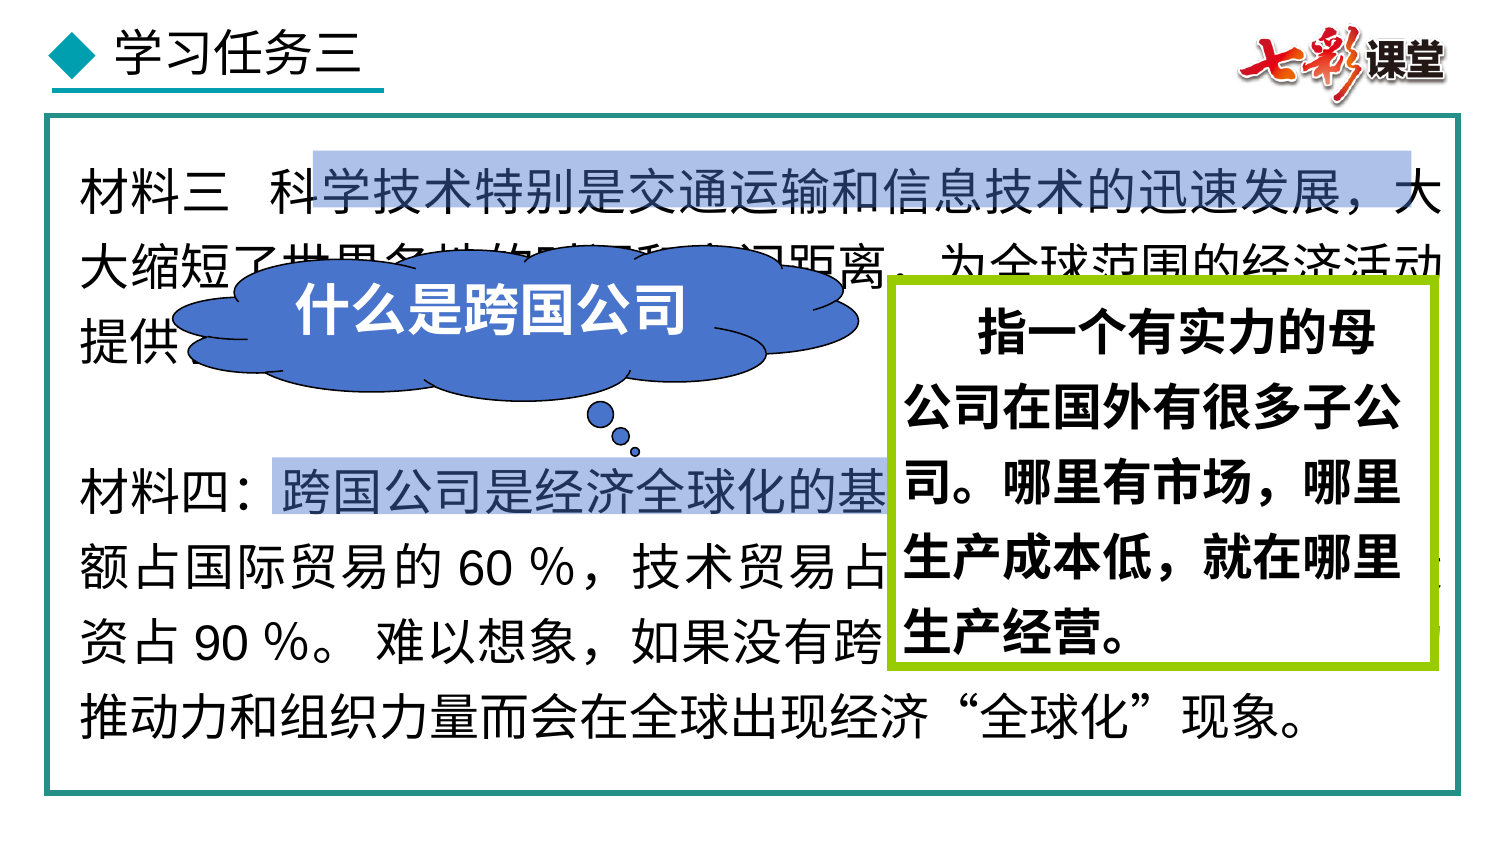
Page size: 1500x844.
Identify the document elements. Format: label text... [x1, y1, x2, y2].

text_box 什么是跨国公司 [587, 401, 614, 428]
text_box [312, 150, 1412, 208]
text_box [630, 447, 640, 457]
text_box 什么是跨国公司 [172, 245, 859, 402]
text_box 材料三 科学技术特别是交通运输和信息技术的迅速发展，大大缩短了世界各地的时间和空间距离，为全球范围的经济活动提供了便利条件。 材料四：跨国公司是经济全球化的基本力量，跨国公司的贸易额占国际贸易的60％，技术贸易占60—70％，对外直接投资占90％。 难以想象，如果没有跨国公司作为经济全球化的推动力和组织力量而会在全球出现经济“全球化”现象。 [64, 138, 1459, 754]
text_box 指一个有实力的母公司在国外有很多子公司。哪里有市场，哪里生产成本低，就在哪里生产经营。 [891, 280, 1435, 667]
text_box 什么是跨国公司 [612, 427, 630, 445]
picture [1234, 20, 1451, 108]
text_box [272, 457, 891, 515]
